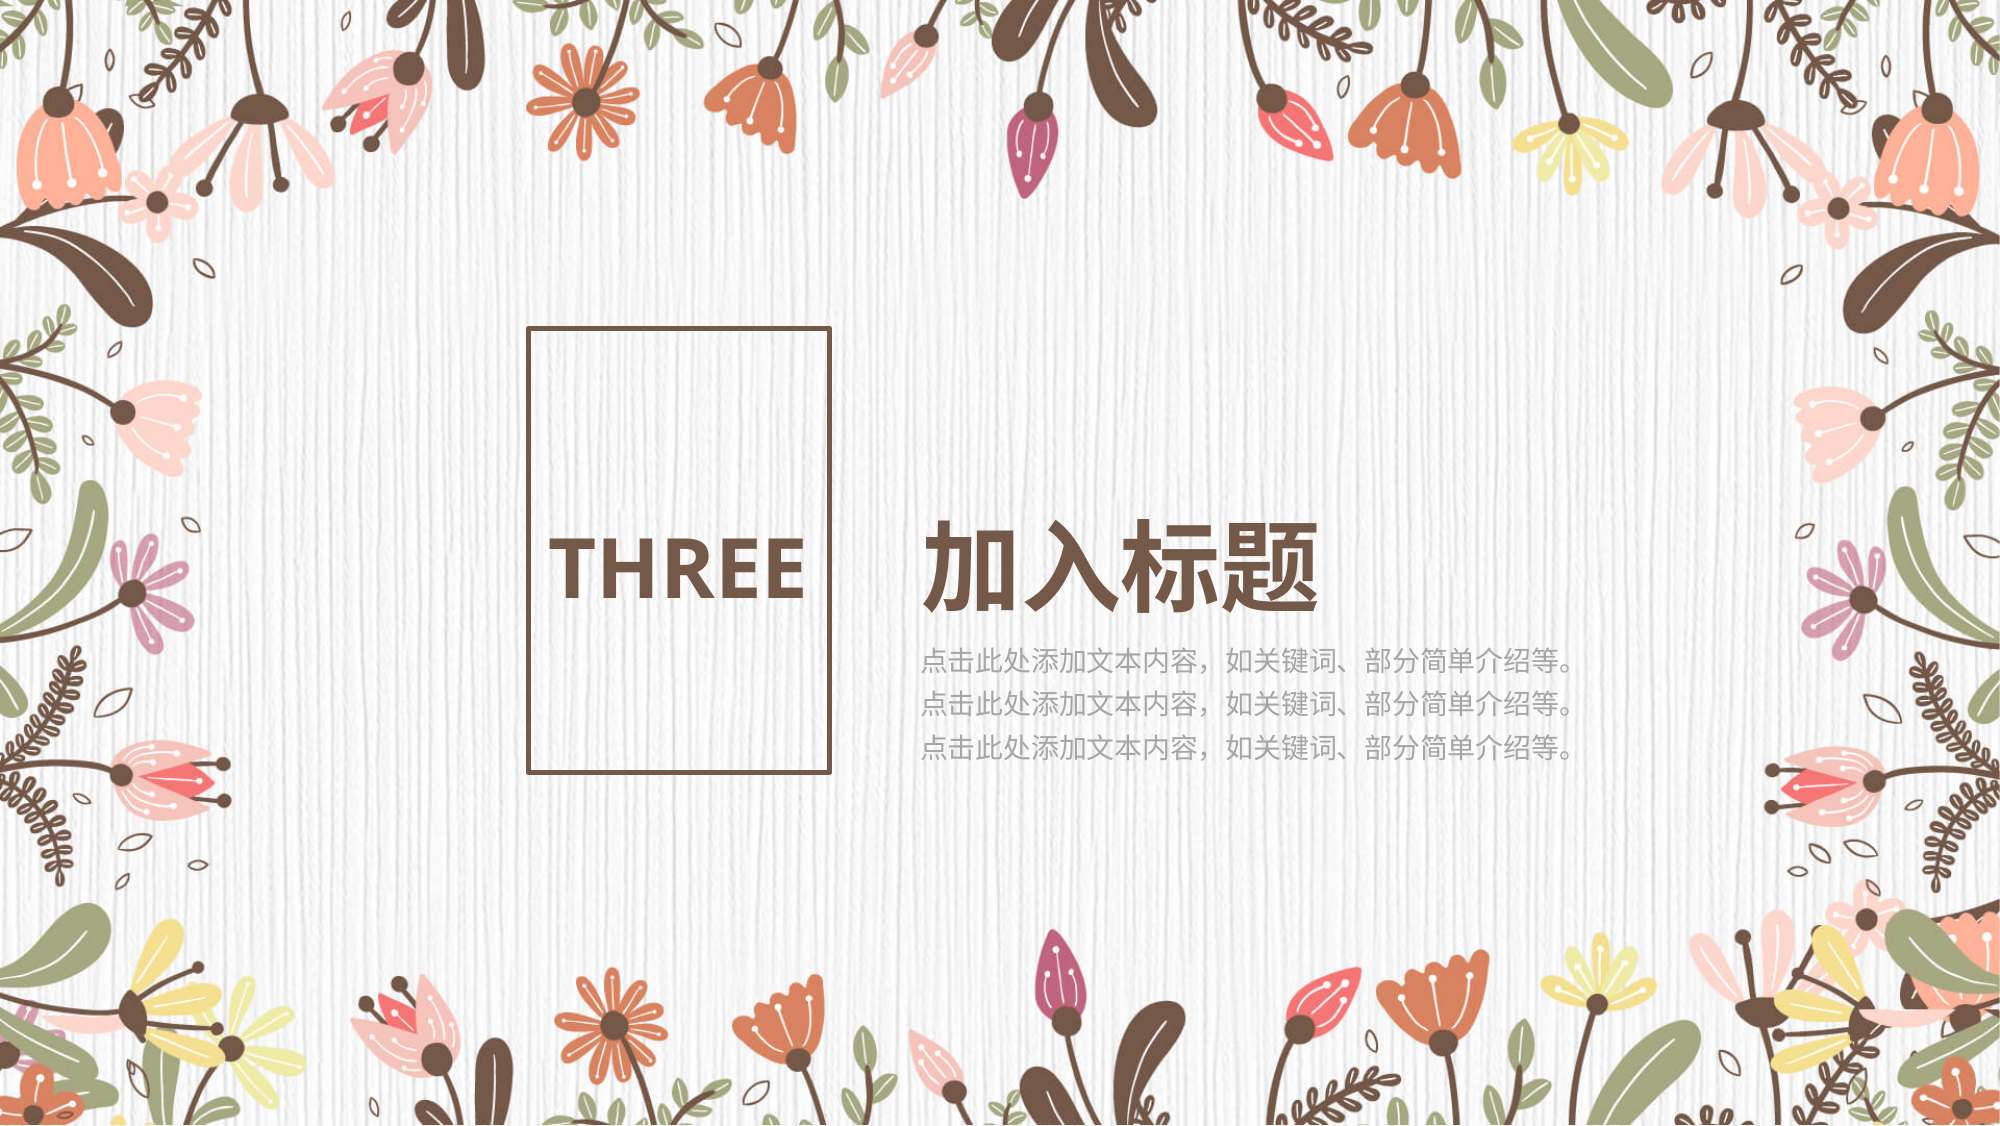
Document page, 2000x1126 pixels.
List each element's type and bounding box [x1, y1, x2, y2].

picture [0, 0, 2000, 1126]
text_box [903, 496, 1585, 773]
